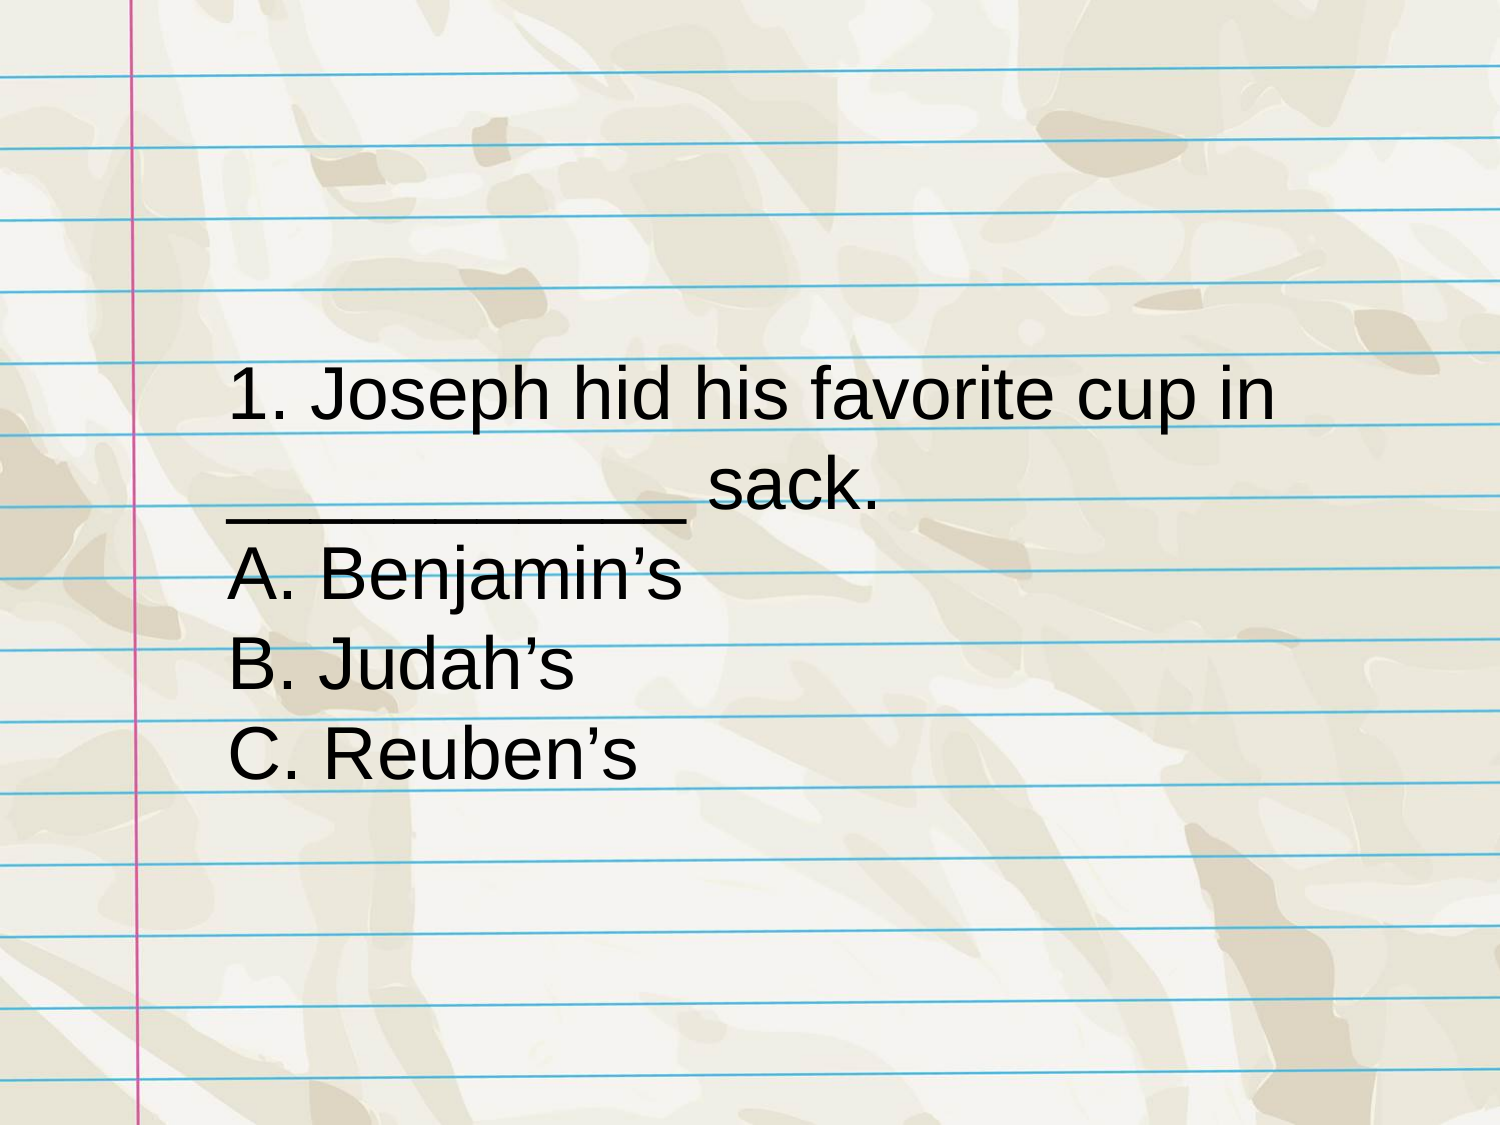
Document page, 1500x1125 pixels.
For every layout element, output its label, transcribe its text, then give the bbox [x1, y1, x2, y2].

picture [0, 0, 1500, 1125]
text_box 1. Joseph hid his favorite cup in ___________ sack. A. Benjamin’s B. Judah’s C. Reuben’s [212, 337, 1300, 803]
